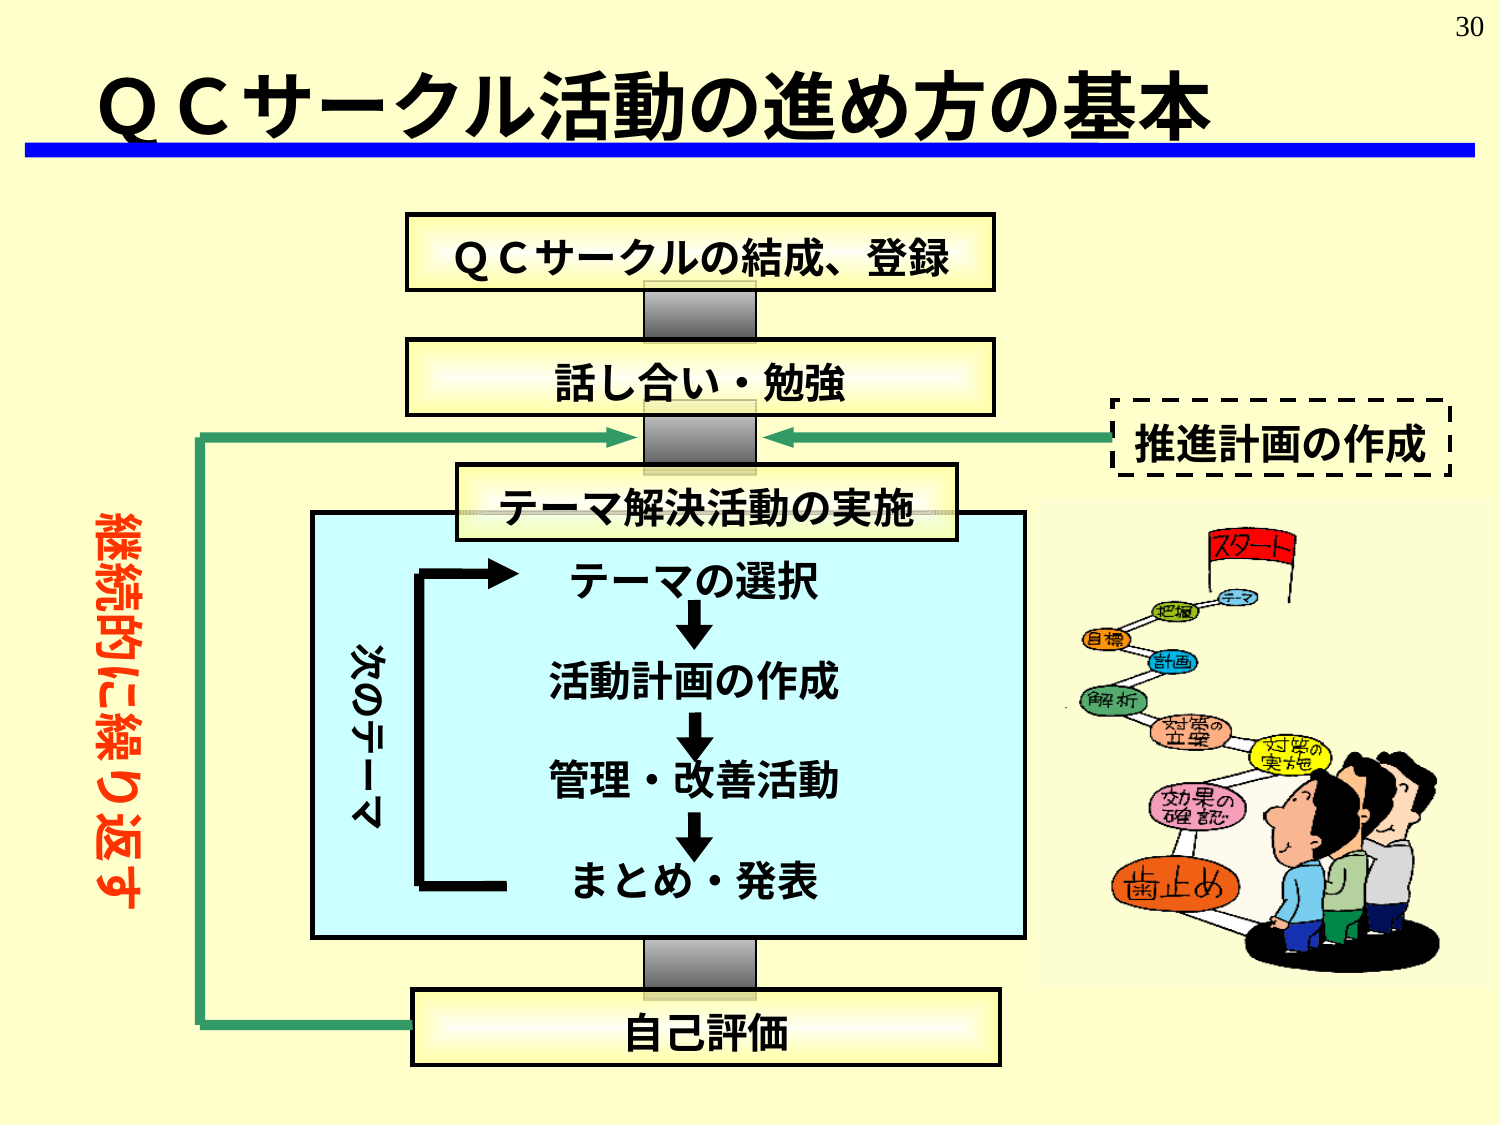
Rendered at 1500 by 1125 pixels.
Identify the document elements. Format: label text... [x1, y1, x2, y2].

text_box [688, 599, 701, 650]
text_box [419, 573, 520, 887]
text_box 継続的に繰り返す [75, 500, 178, 925]
text_box [643, 290, 757, 339]
slide_number 30 [1187, 0, 1500, 75]
text_box 自己評価 [412, 989, 1000, 1065]
text_box [688, 712, 702, 763]
text_box テーマ解決活動の実施 [456, 464, 957, 540]
text_box 管理・改善活動 [525, 736, 926, 812]
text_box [24, 51, 1476, 158]
text_box 推進計画の作成 [1112, 399, 1450, 475]
text_box 話し合い・勉強 [406, 339, 995, 415]
text_box ＱＣサークルの結成、登録 [406, 214, 995, 290]
text_box [199, 433, 638, 442]
text_box [312, 512, 1025, 938]
text_box [762, 433, 1113, 442]
text_box [688, 812, 701, 863]
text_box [1037, 499, 1493, 988]
text_box [643, 938, 757, 989]
text_box 次のテーマ [331, 600, 413, 875]
text_box [643, 415, 757, 464]
text_box まとめ・発表 [462, 837, 926, 913]
text_box テーマの選択 [469, 540, 920, 613]
text_box 活動計画の作成 [525, 637, 926, 713]
